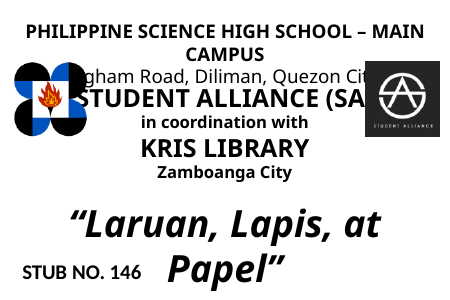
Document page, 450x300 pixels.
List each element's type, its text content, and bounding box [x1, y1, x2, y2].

text_box STUB NO. 146 [7, 251, 213, 292]
picture [364, 60, 441, 137]
text_box “Laruan, Lapis, at Papel” [0, 192, 450, 298]
text_box STUDENT ALLIANCE (SA) in coordination with KRIS LIBRARY Zamboanga City [0, 74, 450, 190]
picture [12, 60, 88, 137]
text_box PHILIPPINE SCIENCE HIGH SCHOOL – MAIN CAMPUS Agham Road, Diliman, Quezon City [0, 12, 450, 74]
